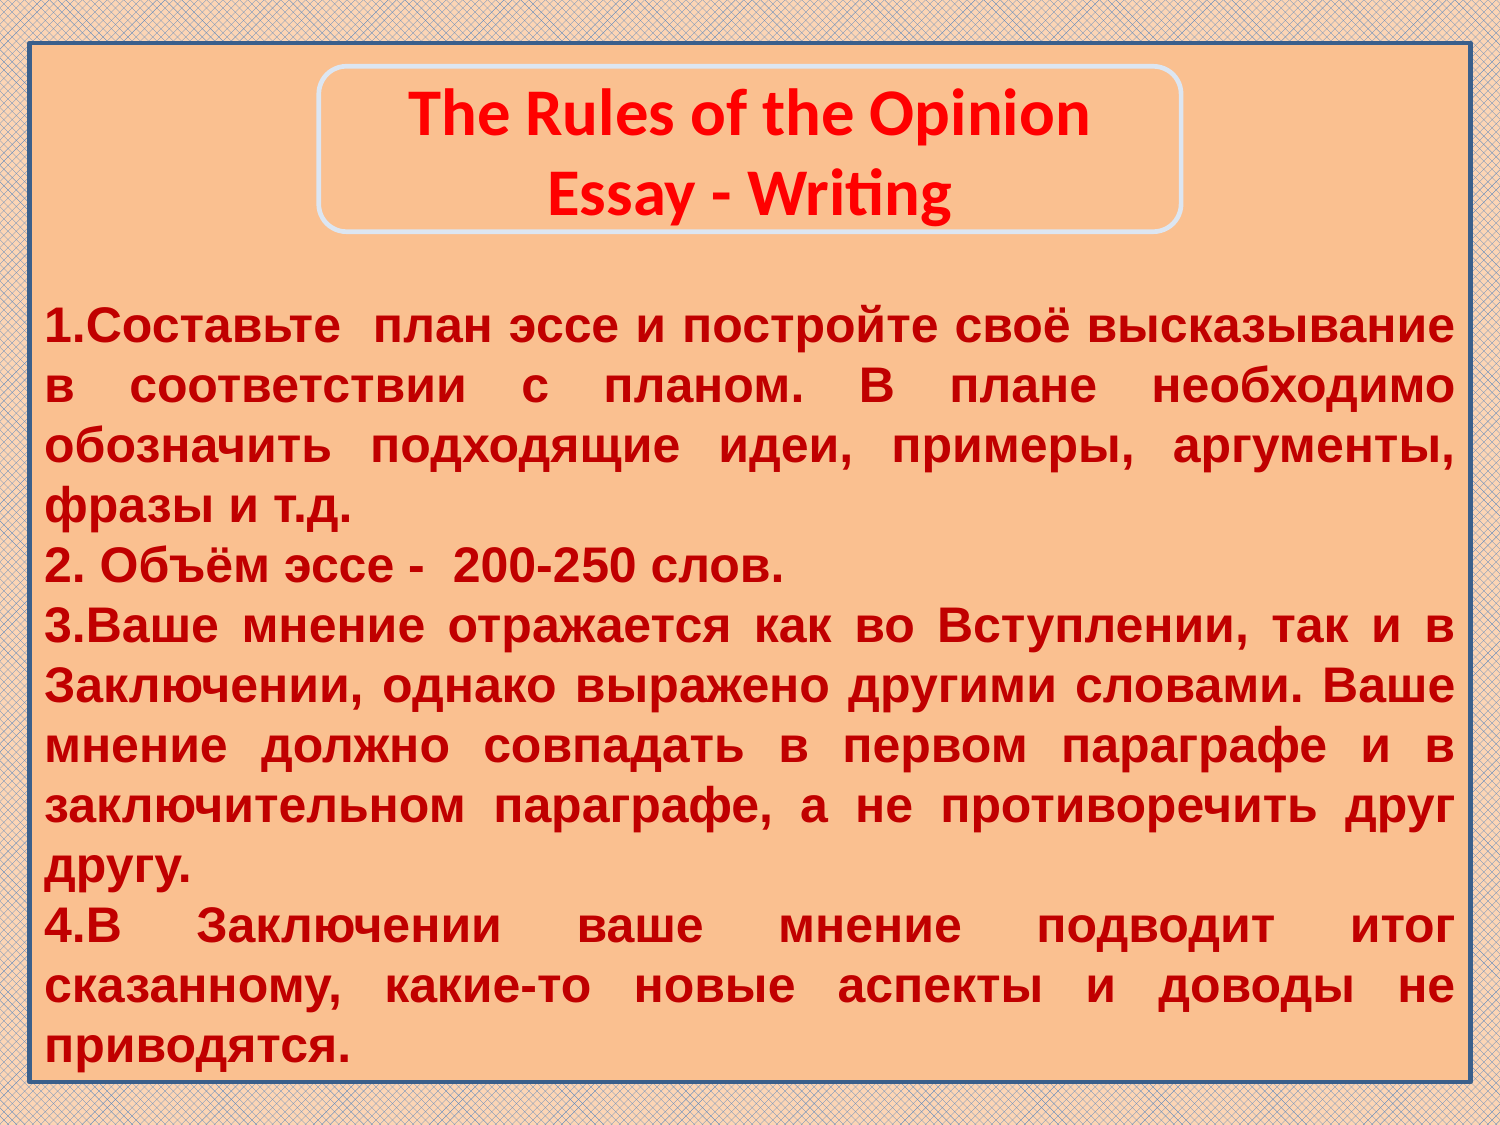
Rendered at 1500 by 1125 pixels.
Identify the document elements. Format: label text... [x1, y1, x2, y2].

text_box 1.Составьте план эссе и постройте своё высказывание в соответствии с планом. В плане необходимо обозначить подходящие идеи, примеры, аргументы, фразы и т.д. 2. Объём эссе - 200-250 слов. 3.Ваше мнение отражается как во Вступлении, так и в Заключении, однако выражено другими словами. Ваше мнение должно совпадать в первом параграфе и в заключительном параграфе, а не противоречить друг другу. 4.В Заключении ваше мнение подводит итог сказанному, какие-то новые аспекты и доводы не приводятся. [27, 41, 1473, 1084]
text_box The Rules of the Opinion Essay - Writing [316, 64, 1184, 234]
